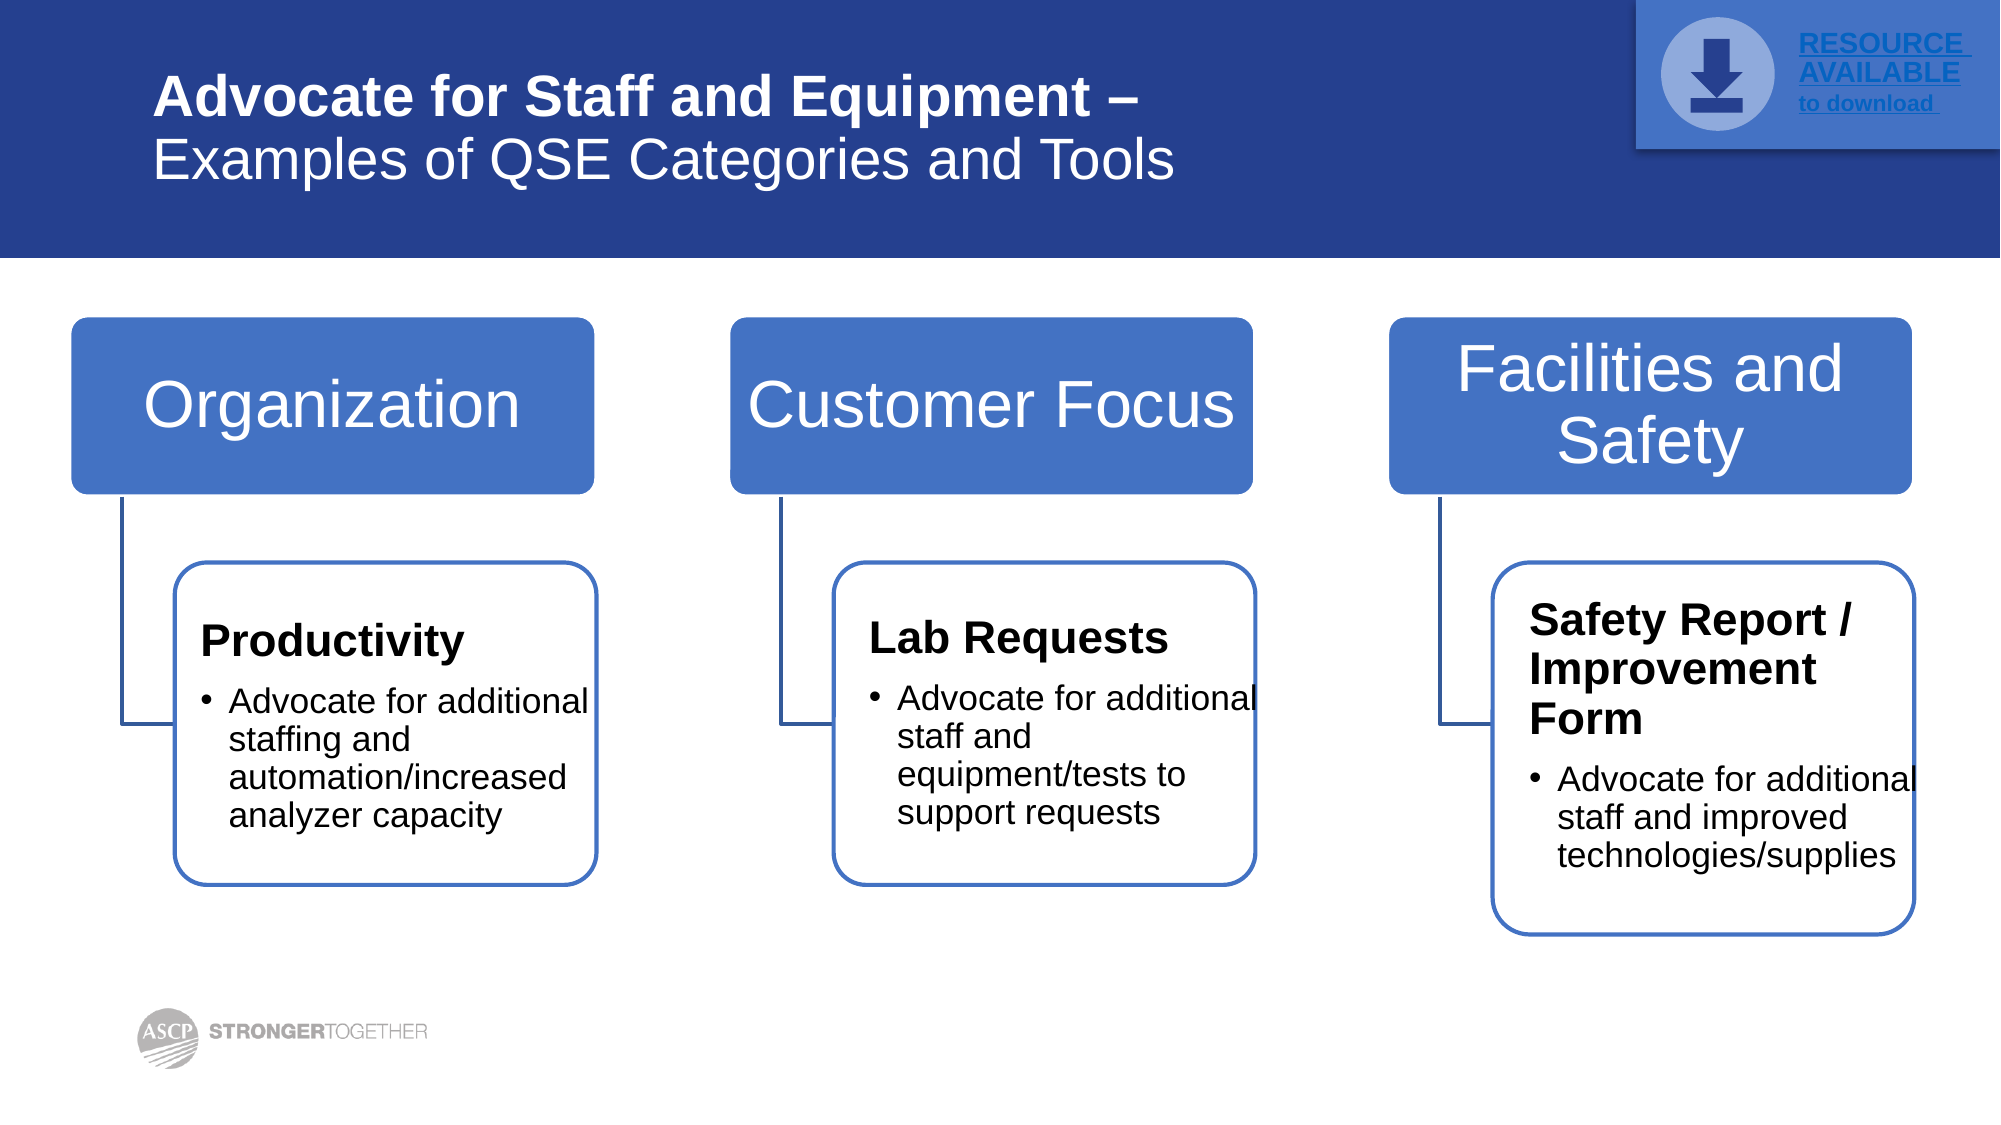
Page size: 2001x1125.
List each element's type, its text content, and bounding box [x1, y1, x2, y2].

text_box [69, 315, 1926, 935]
picture [137, 1008, 427, 1069]
title Advocate for Staff and Equipment – Examples of QSE Categories and Tools [137, 20, 1863, 238]
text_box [1635, 0, 2000, 150]
